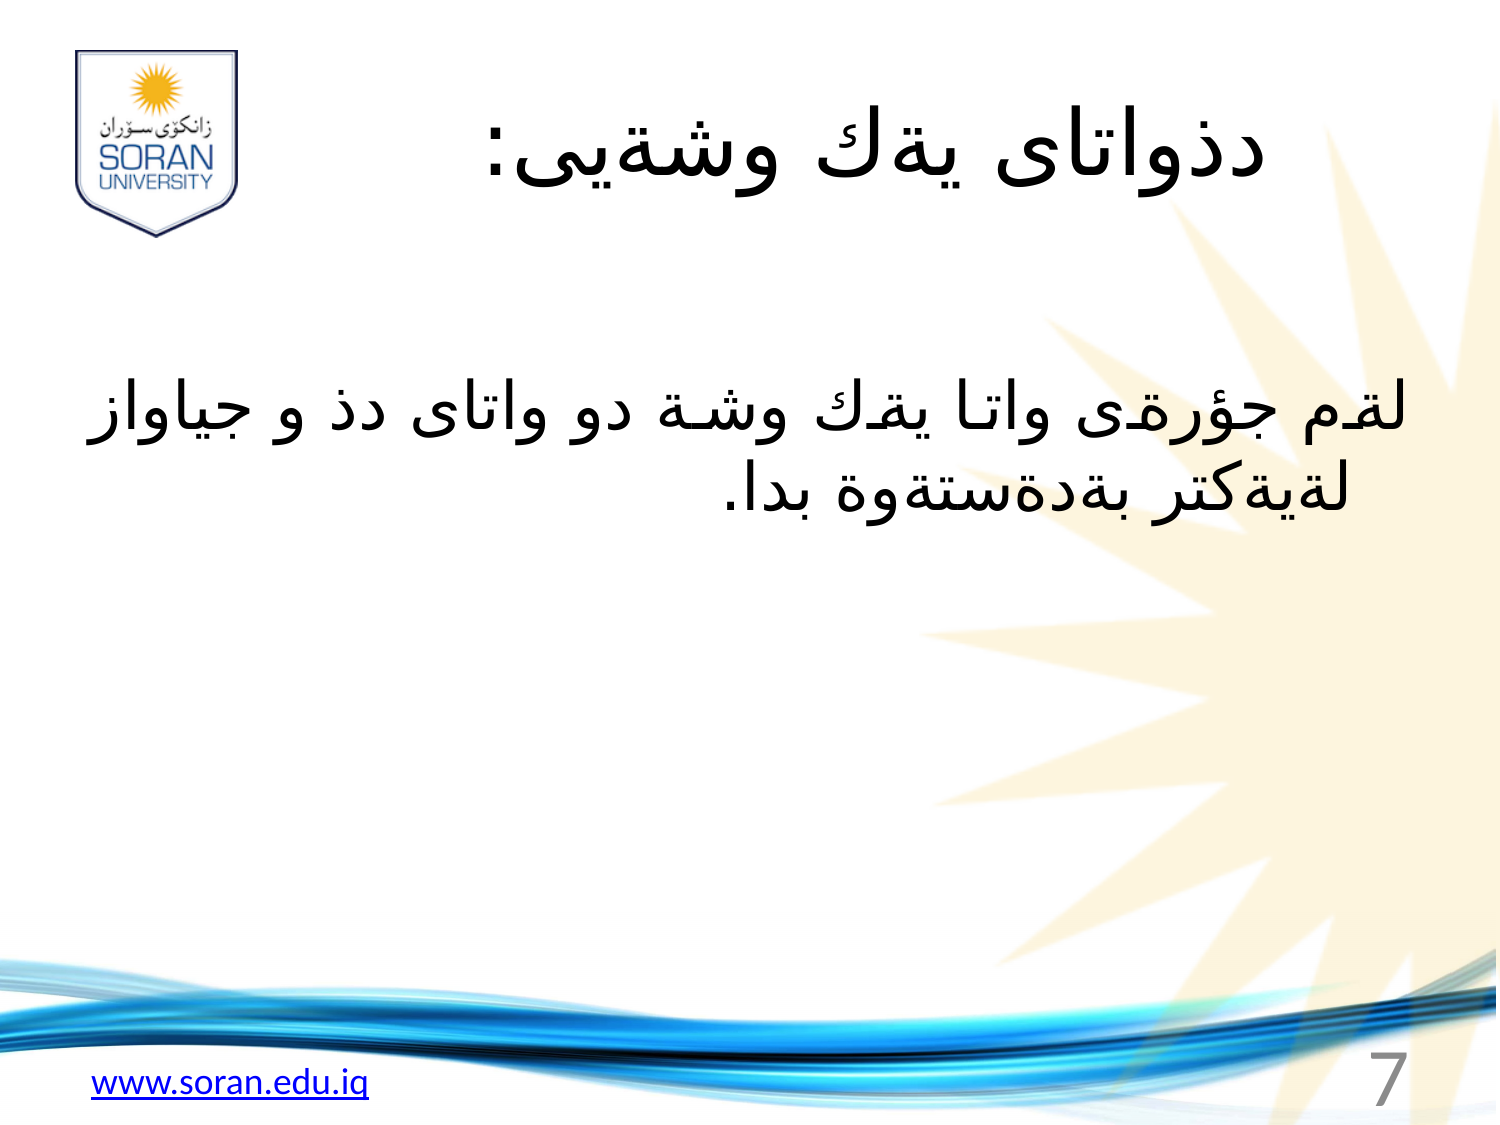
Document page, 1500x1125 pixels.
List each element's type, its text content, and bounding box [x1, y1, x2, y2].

picture [75, 233, 238, 238]
picture [0, 99, 1500, 1125]
slide_number 7 [1074, 1042, 1425, 1103]
list لةم جؤرةى واتا يةك وشة دو واتاى دذ و جياواز لةيةكتر بةدةستةوة بدا. [75, 262, 1425, 1005]
title دذواتاى يةك وشةيى: [75, 45, 1425, 233]
